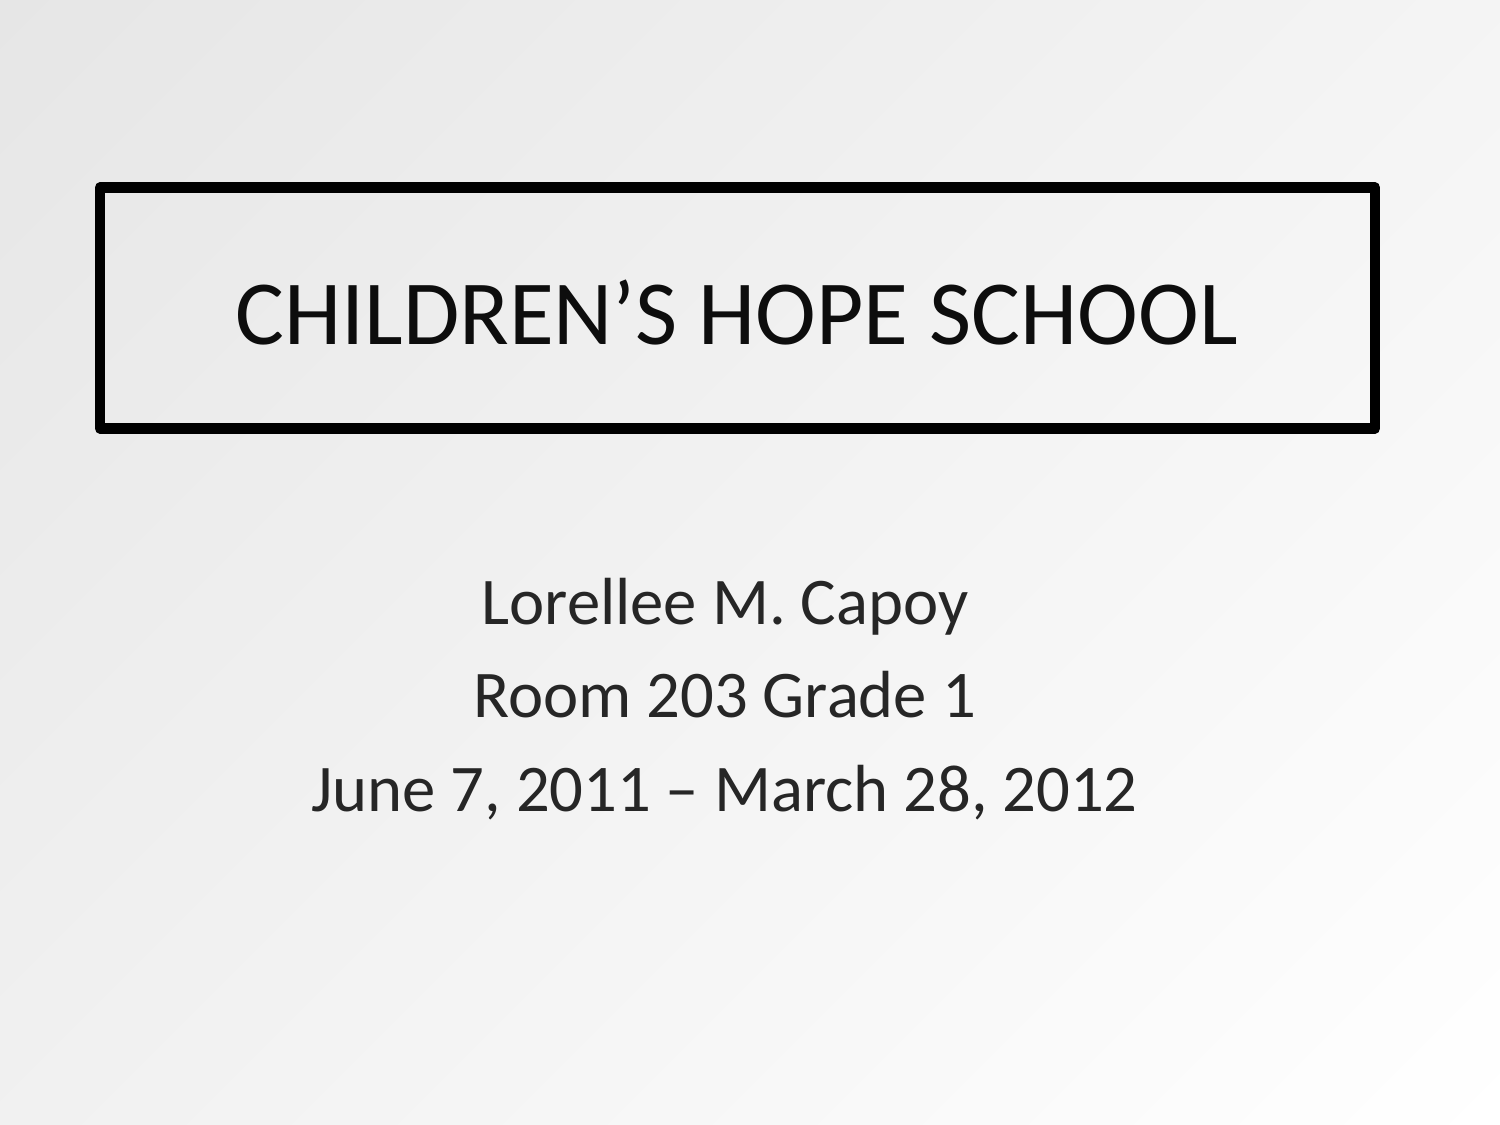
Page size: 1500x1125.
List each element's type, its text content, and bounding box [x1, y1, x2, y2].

title CHILDREN’S HOPE SCHOOL [99, 187, 1375, 429]
subtitle Lorellee M. Capoy Room 203 Grade 1 June 7, 2011 – March 28, 2012 [200, 549, 1250, 838]
